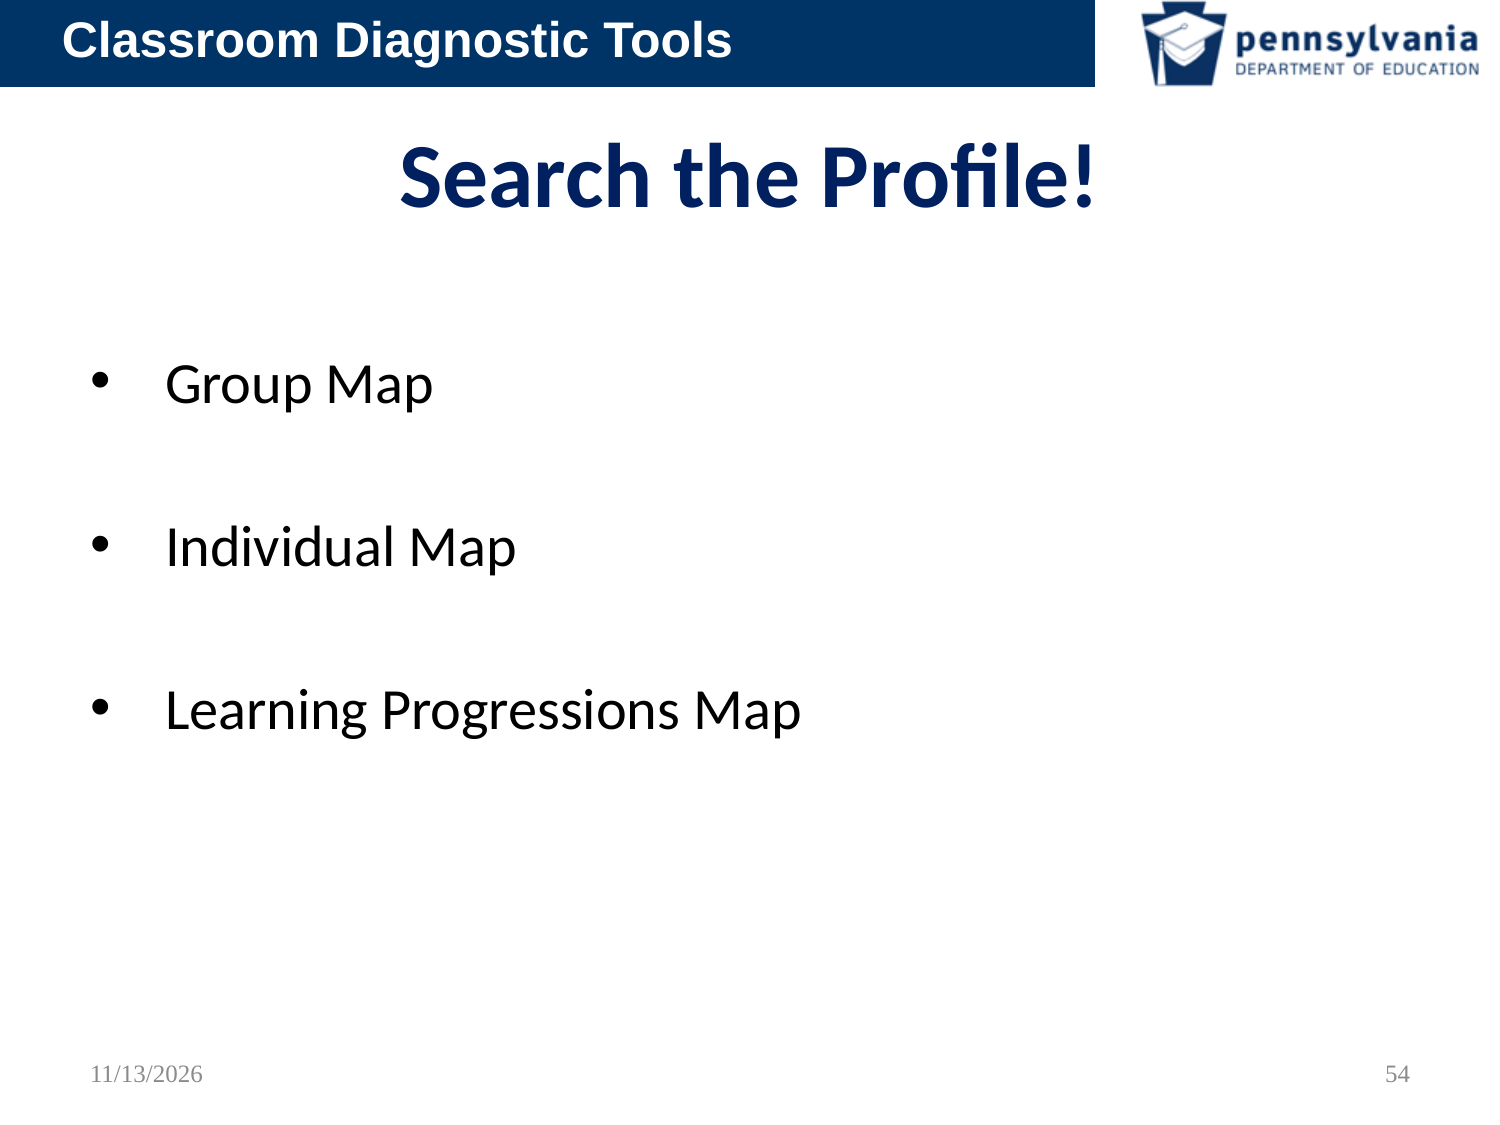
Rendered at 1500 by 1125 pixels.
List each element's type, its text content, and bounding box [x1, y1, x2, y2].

title Search the Profile! [74, 76, 1426, 265]
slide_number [75, 1042, 425, 1103]
list Group Map Individual Map Learning Progressions Map [74, 337, 1426, 1006]
picture [1134, 0, 1485, 90]
slide_number 54 [1074, 1042, 1425, 1103]
